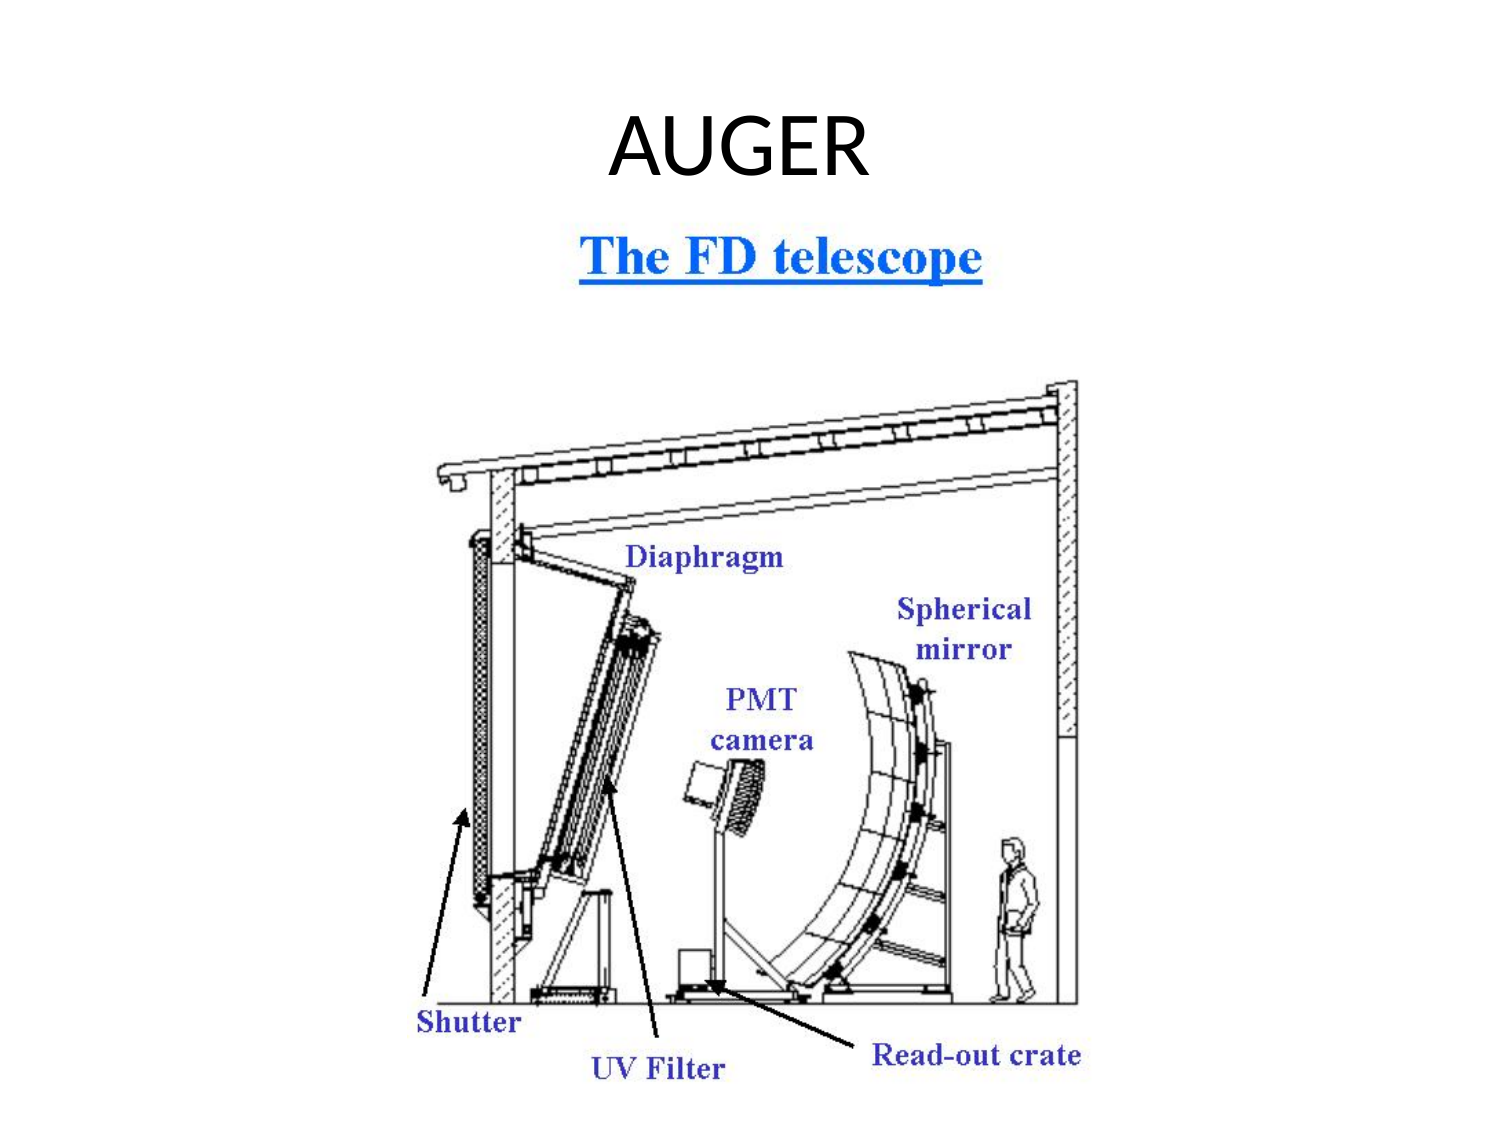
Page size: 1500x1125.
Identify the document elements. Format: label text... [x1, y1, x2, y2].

picture [407, 113, 1151, 1105]
title AUGER [75, 45, 1425, 233]
